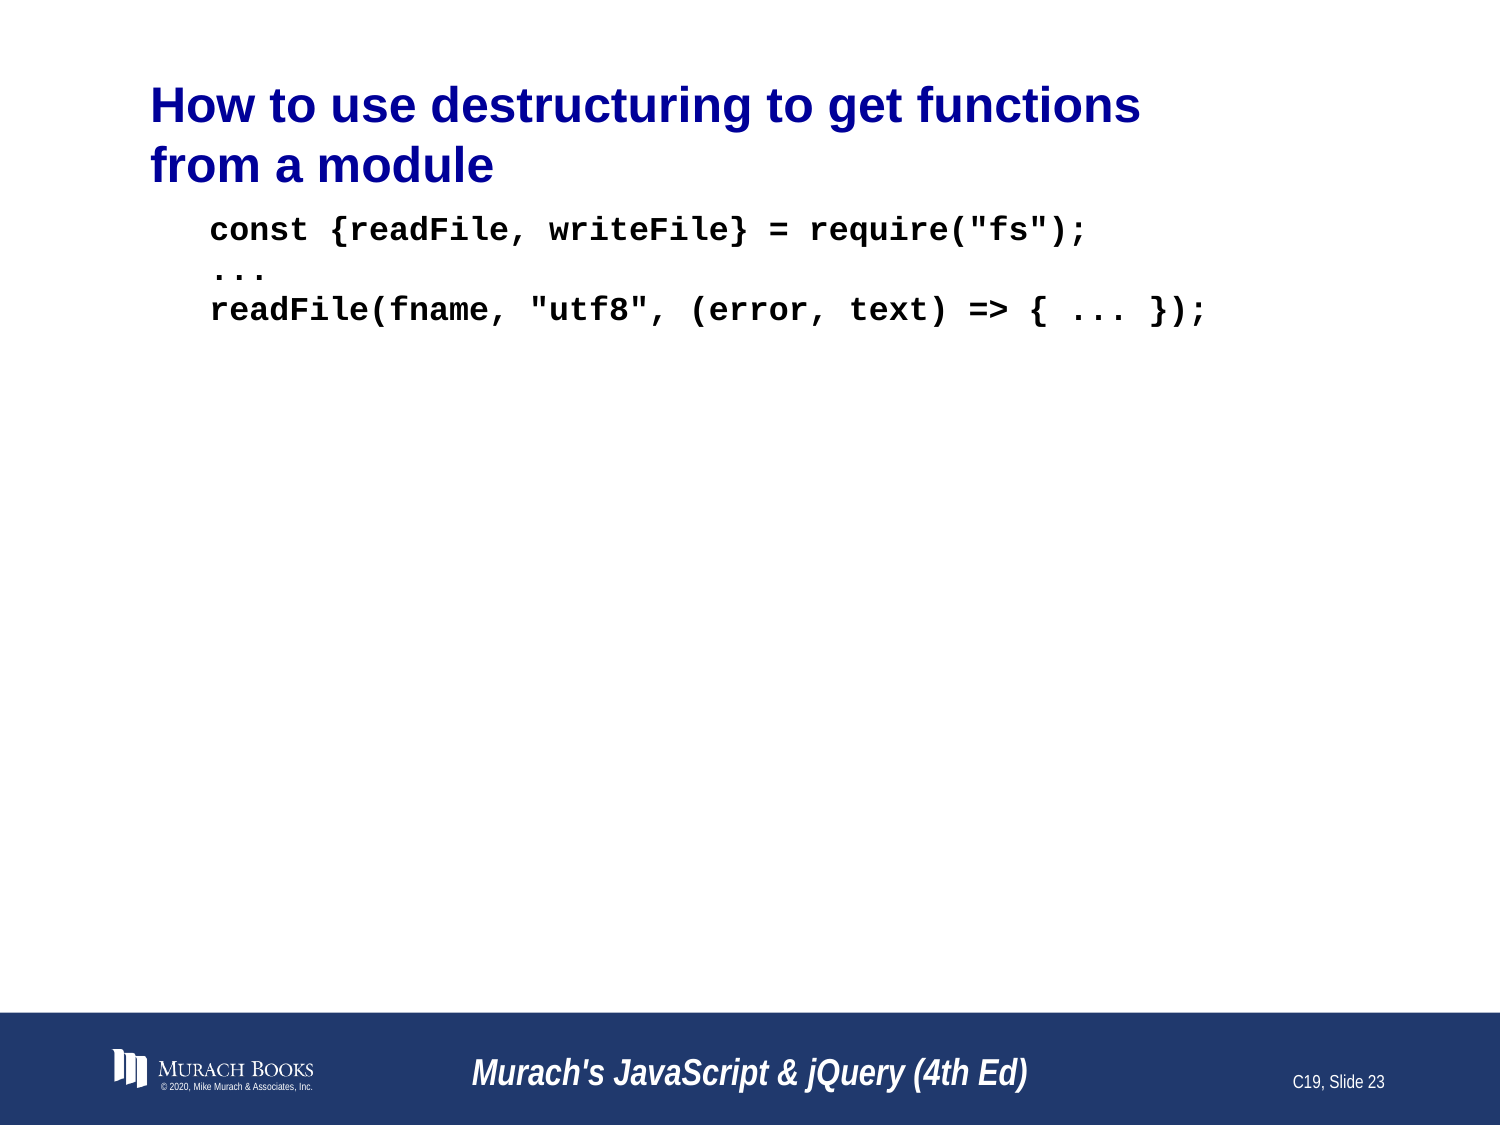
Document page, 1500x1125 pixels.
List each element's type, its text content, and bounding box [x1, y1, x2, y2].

slide_number Murach's JavaScript & jQuery (4th Ed) [463, 1025, 1050, 1100]
title How to use destructuring to get functions from a module [150, 72, 1350, 194]
list const {readFile, writeFile} = require("fs"); ... readFile(fname, "utf8", (error, text) => { ... }); [137, 200, 1350, 1000]
footer © 2020, Mike Murach & Associates, Inc. [12, 1025, 463, 1100]
slide_number C19, Slide 23 [1087, 1025, 1400, 1100]
